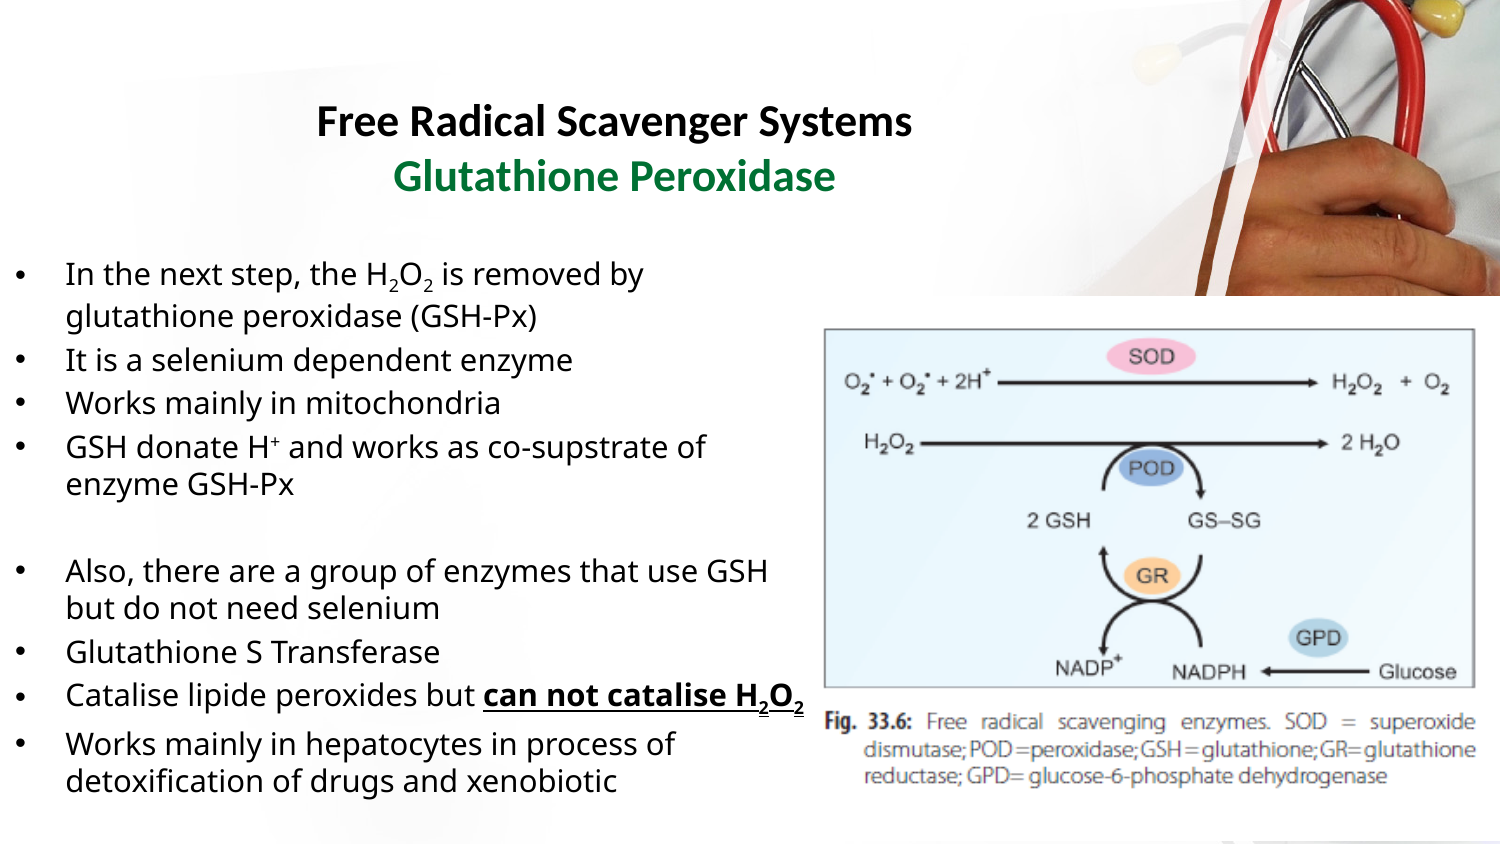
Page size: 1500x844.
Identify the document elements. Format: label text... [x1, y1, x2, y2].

picture [0, 0, 1500, 844]
list In the next step, the H2O2 is removed by glutathione peroxidase (GSH-Px) It is a selenium dependent enzyme Works mainly in mitochondria GSH donate H+ and works as co-supstrate of enzyme GSH-Px Also, there are a group of enzymes that use GSH but do not need selenium Glutathione S Transferase Catalise lipide peroxides but can not catalise H2O2 Works mainly in hepatocytes in process of detoxification of drugs and xenobiotic [0, 246, 826, 844]
title Free Radical Scavenger Systems Glutathione Peroxidase [75, 82, 1155, 208]
